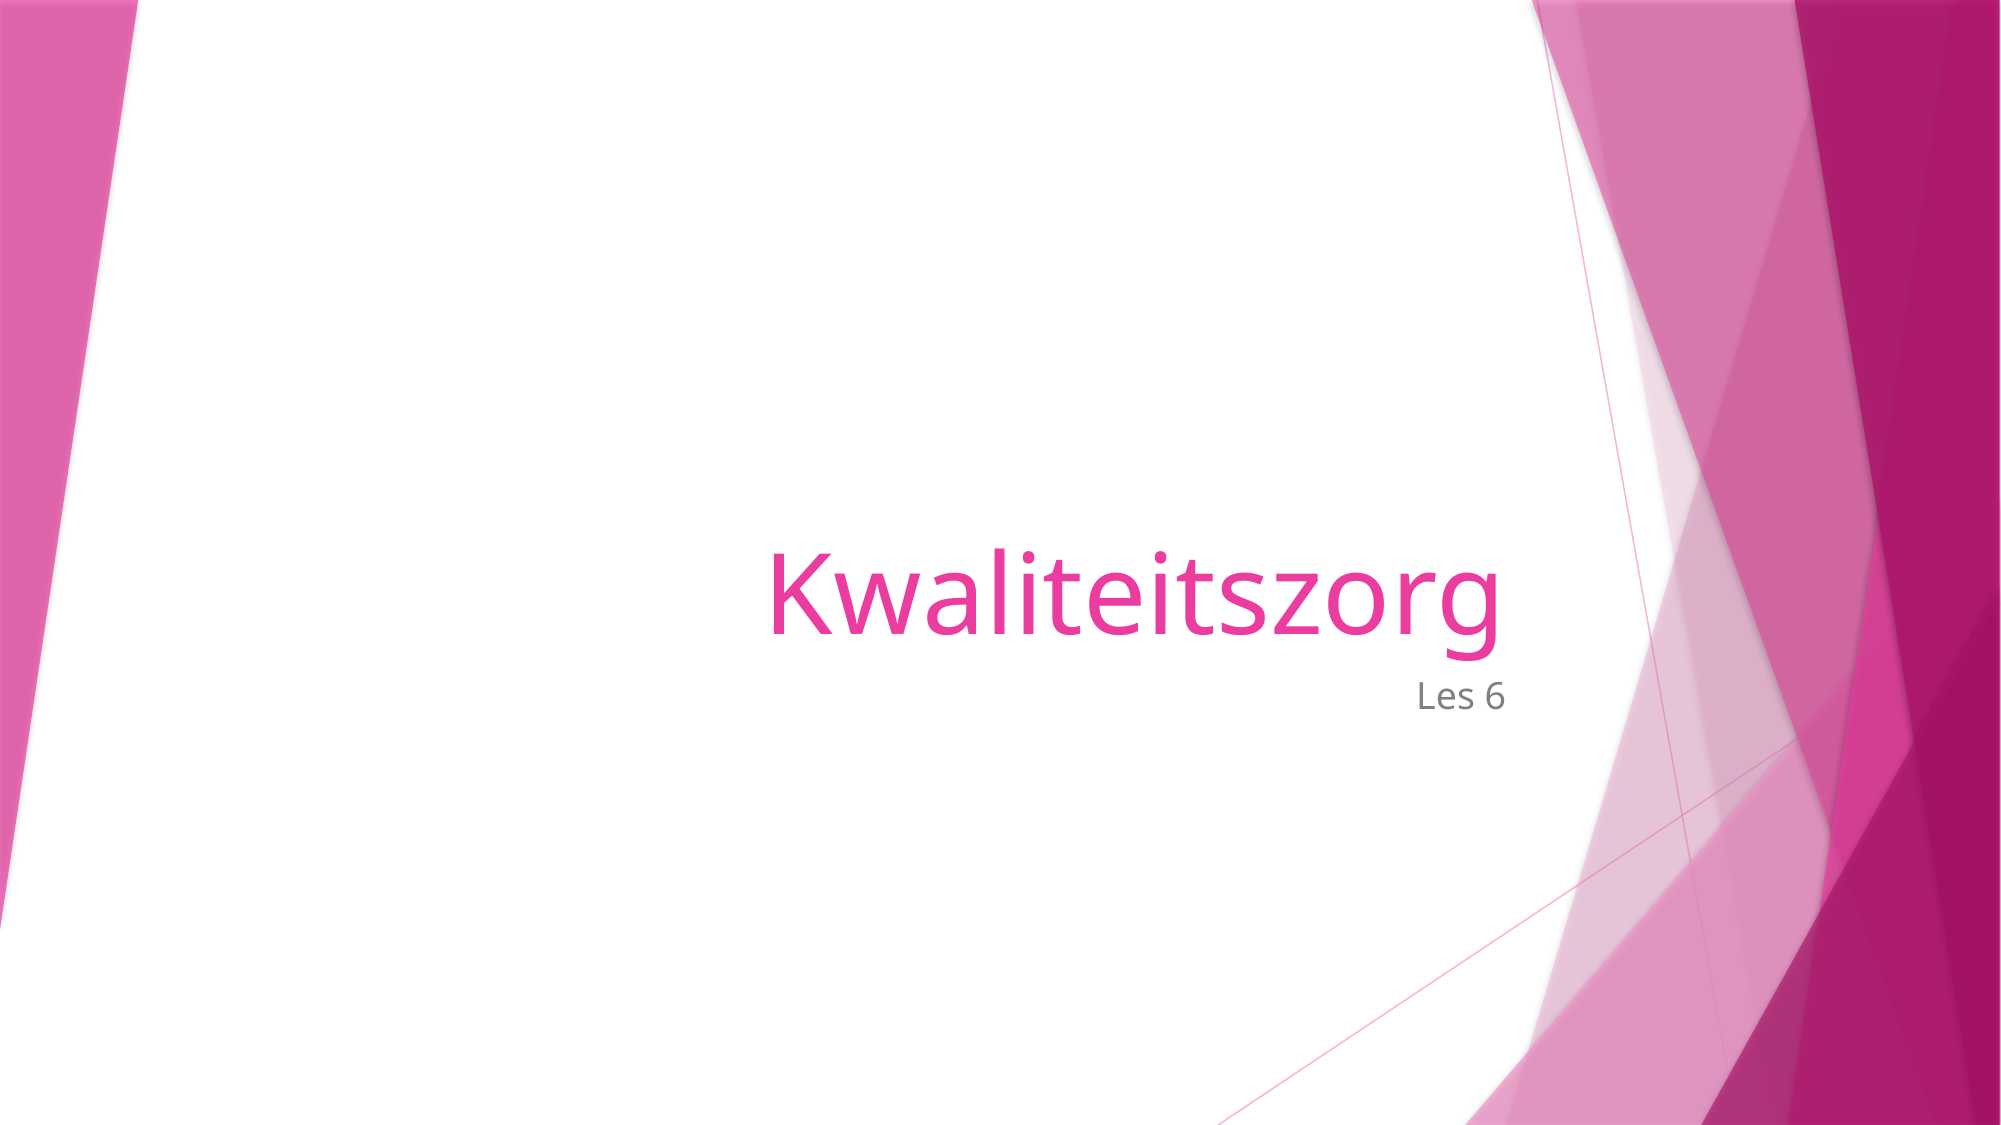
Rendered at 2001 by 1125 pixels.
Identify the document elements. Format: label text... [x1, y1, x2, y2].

subtitle Les 6 [247, 664, 1522, 845]
title Kwaliteitszorg [247, 394, 1522, 664]
